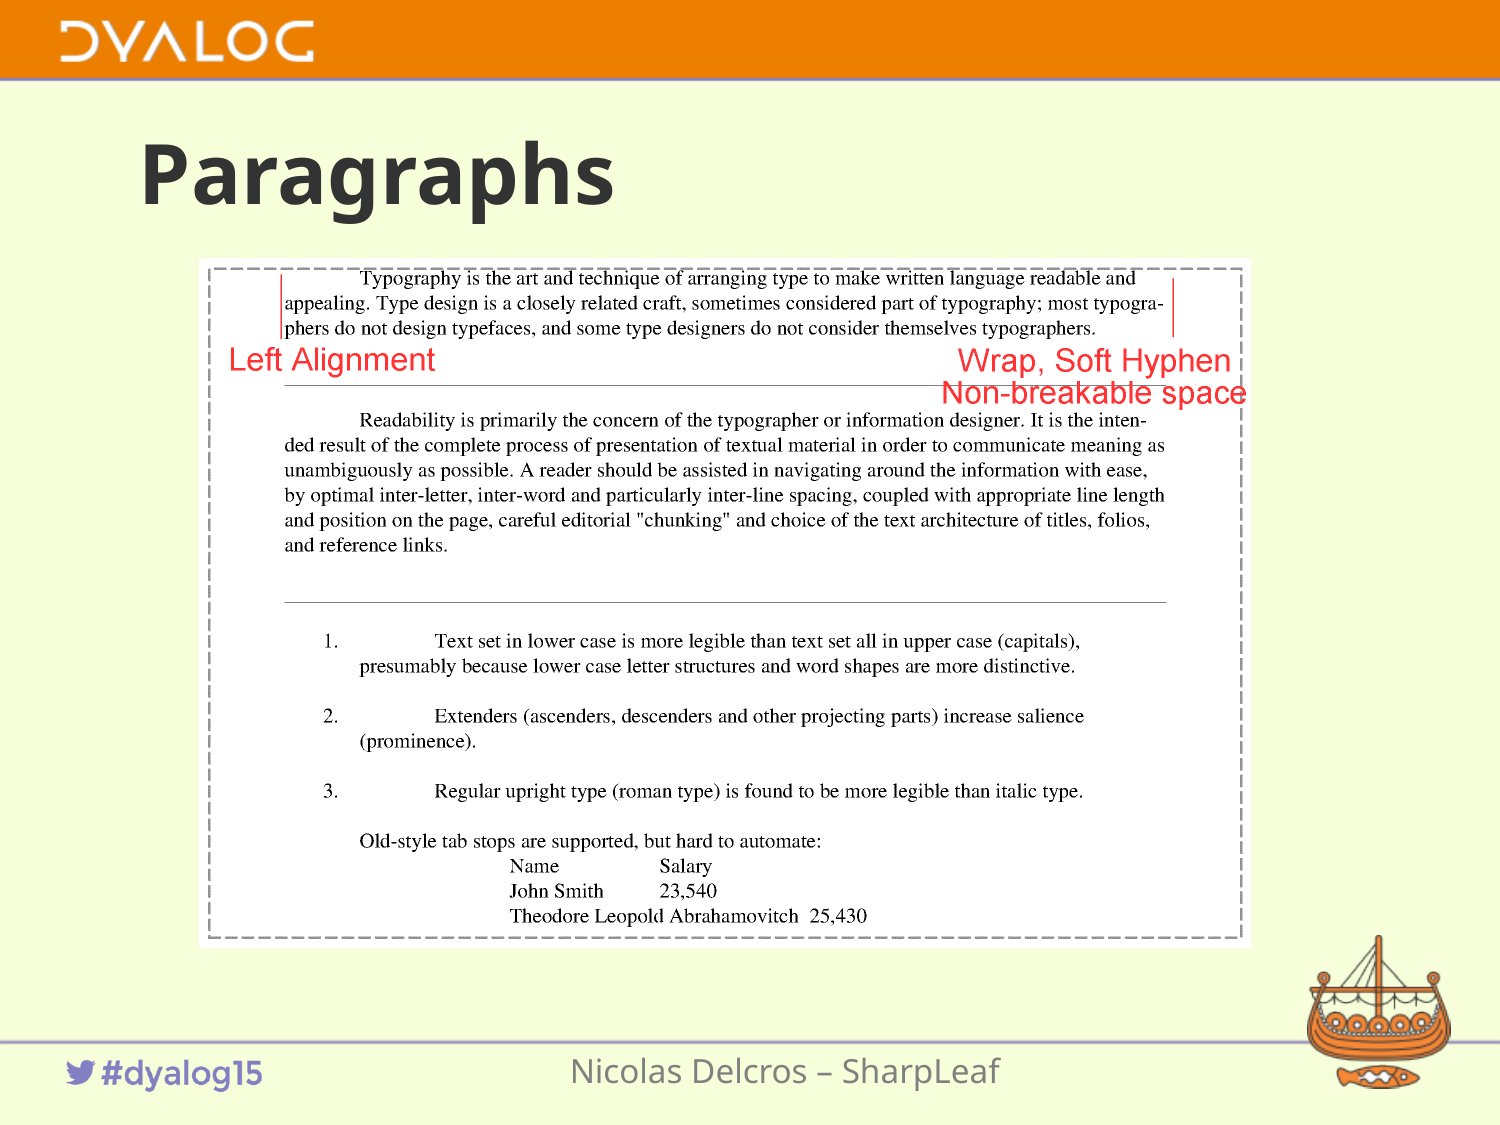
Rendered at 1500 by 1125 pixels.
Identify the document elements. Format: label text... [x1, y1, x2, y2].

text_box Paragraphs [123, 113, 1376, 254]
picture [0, 0, 1500, 1125]
